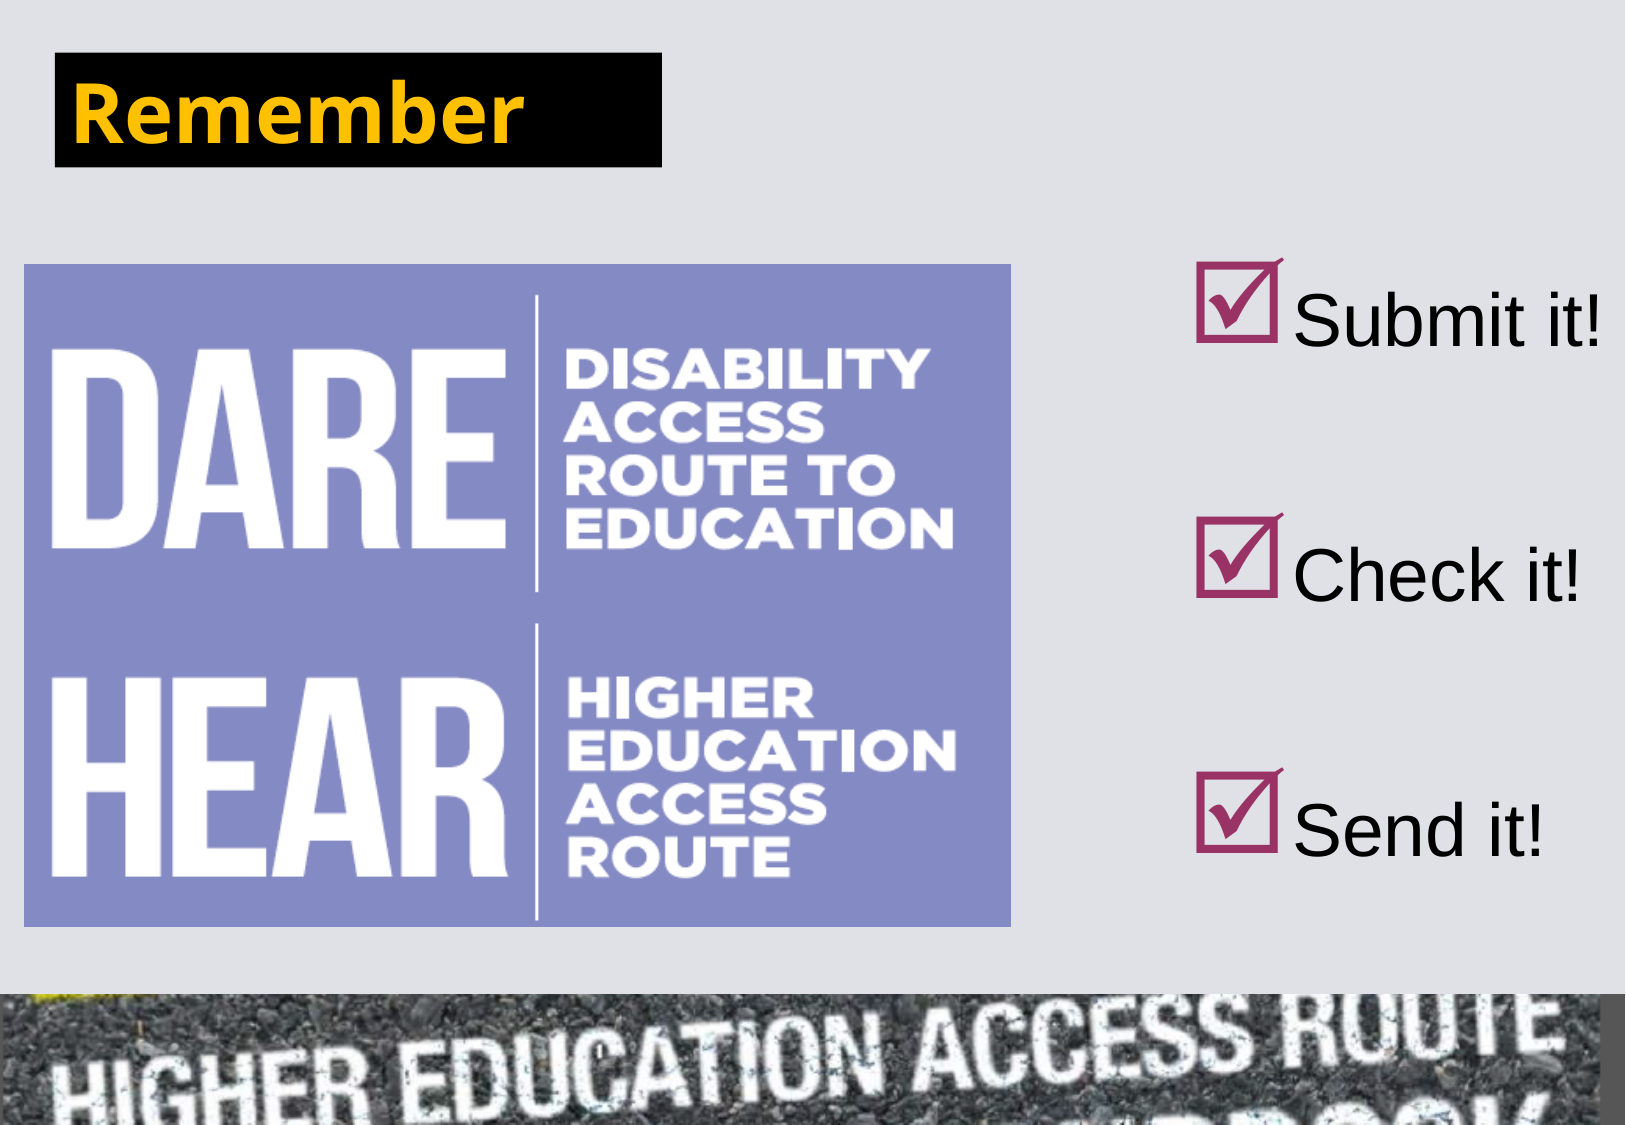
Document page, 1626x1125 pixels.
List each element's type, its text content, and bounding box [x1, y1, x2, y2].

picture [24, 263, 1011, 927]
picture [0, 994, 1625, 1125]
text_box Submit it! Check it! Send it! [1010, 264, 1625, 993]
text_box Remember [54, 52, 662, 168]
